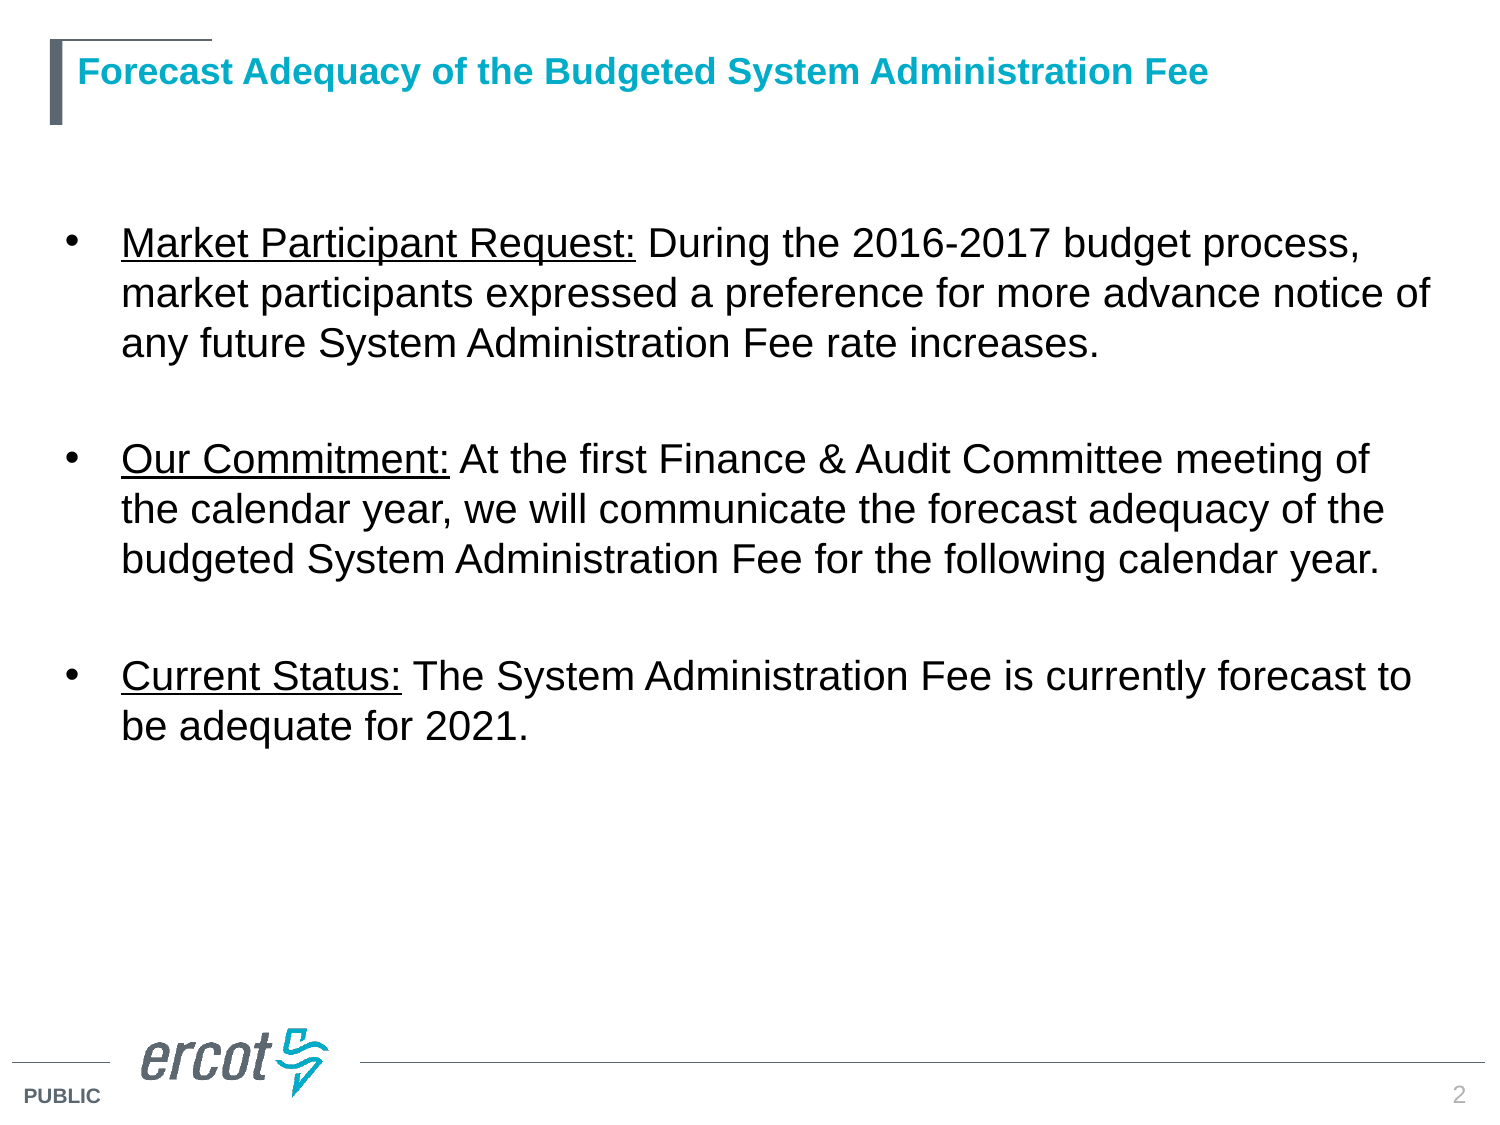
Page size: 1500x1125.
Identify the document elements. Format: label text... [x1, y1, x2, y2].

list Market Participant Request: During the 2016-2017 budget process, market participants expressed a preference for more advance notice of any future System Administration Fee rate increases. Our Commitment: At the first Finance & Audit Committee meeting of the calendar year, we will communicate the forecast adequacy of the budgeted System Administration Fee for the following calendar year. Current Status: The System Administration Fee is currently forecast to be adequate for 2021. [50, 208, 1450, 861]
title Forecast Adequacy of the Budgeted System Administration Fee [62, 39, 1450, 158]
picture [137, 1024, 332, 1100]
slide_number 2 [1437, 1076, 1475, 1112]
